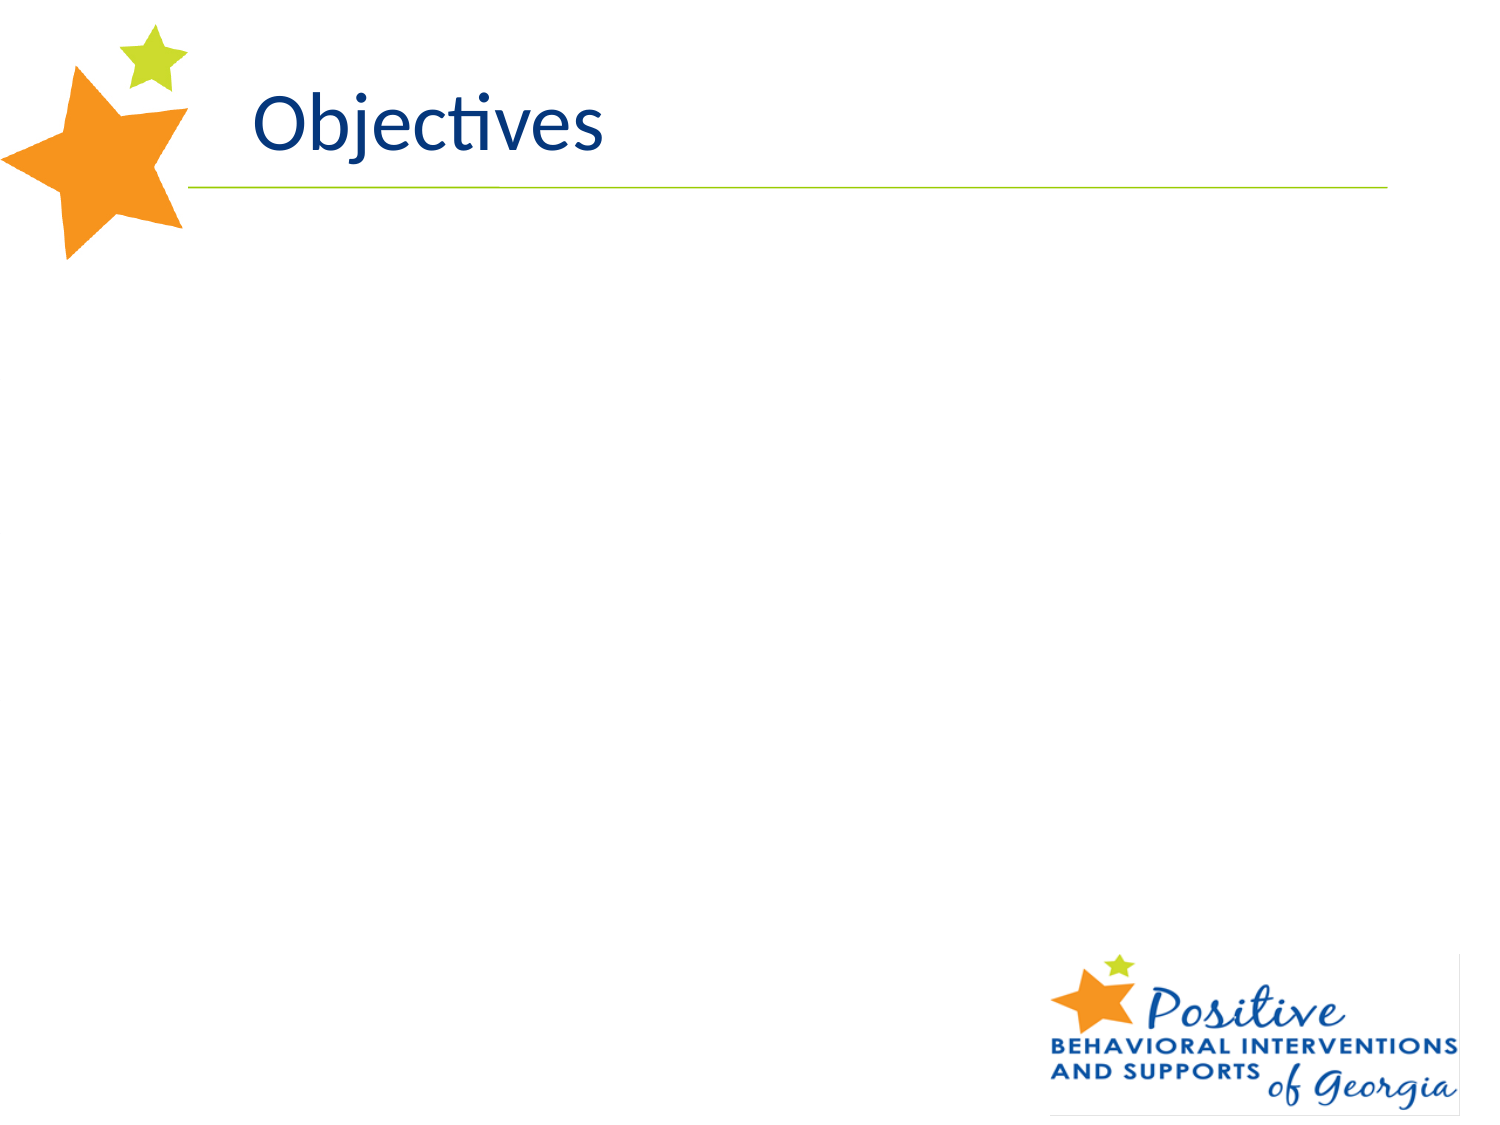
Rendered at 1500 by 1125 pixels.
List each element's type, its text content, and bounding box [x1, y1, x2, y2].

picture [1050, 954, 1461, 1117]
picture [0, 24, 188, 260]
title Objectives [237, 24, 884, 175]
